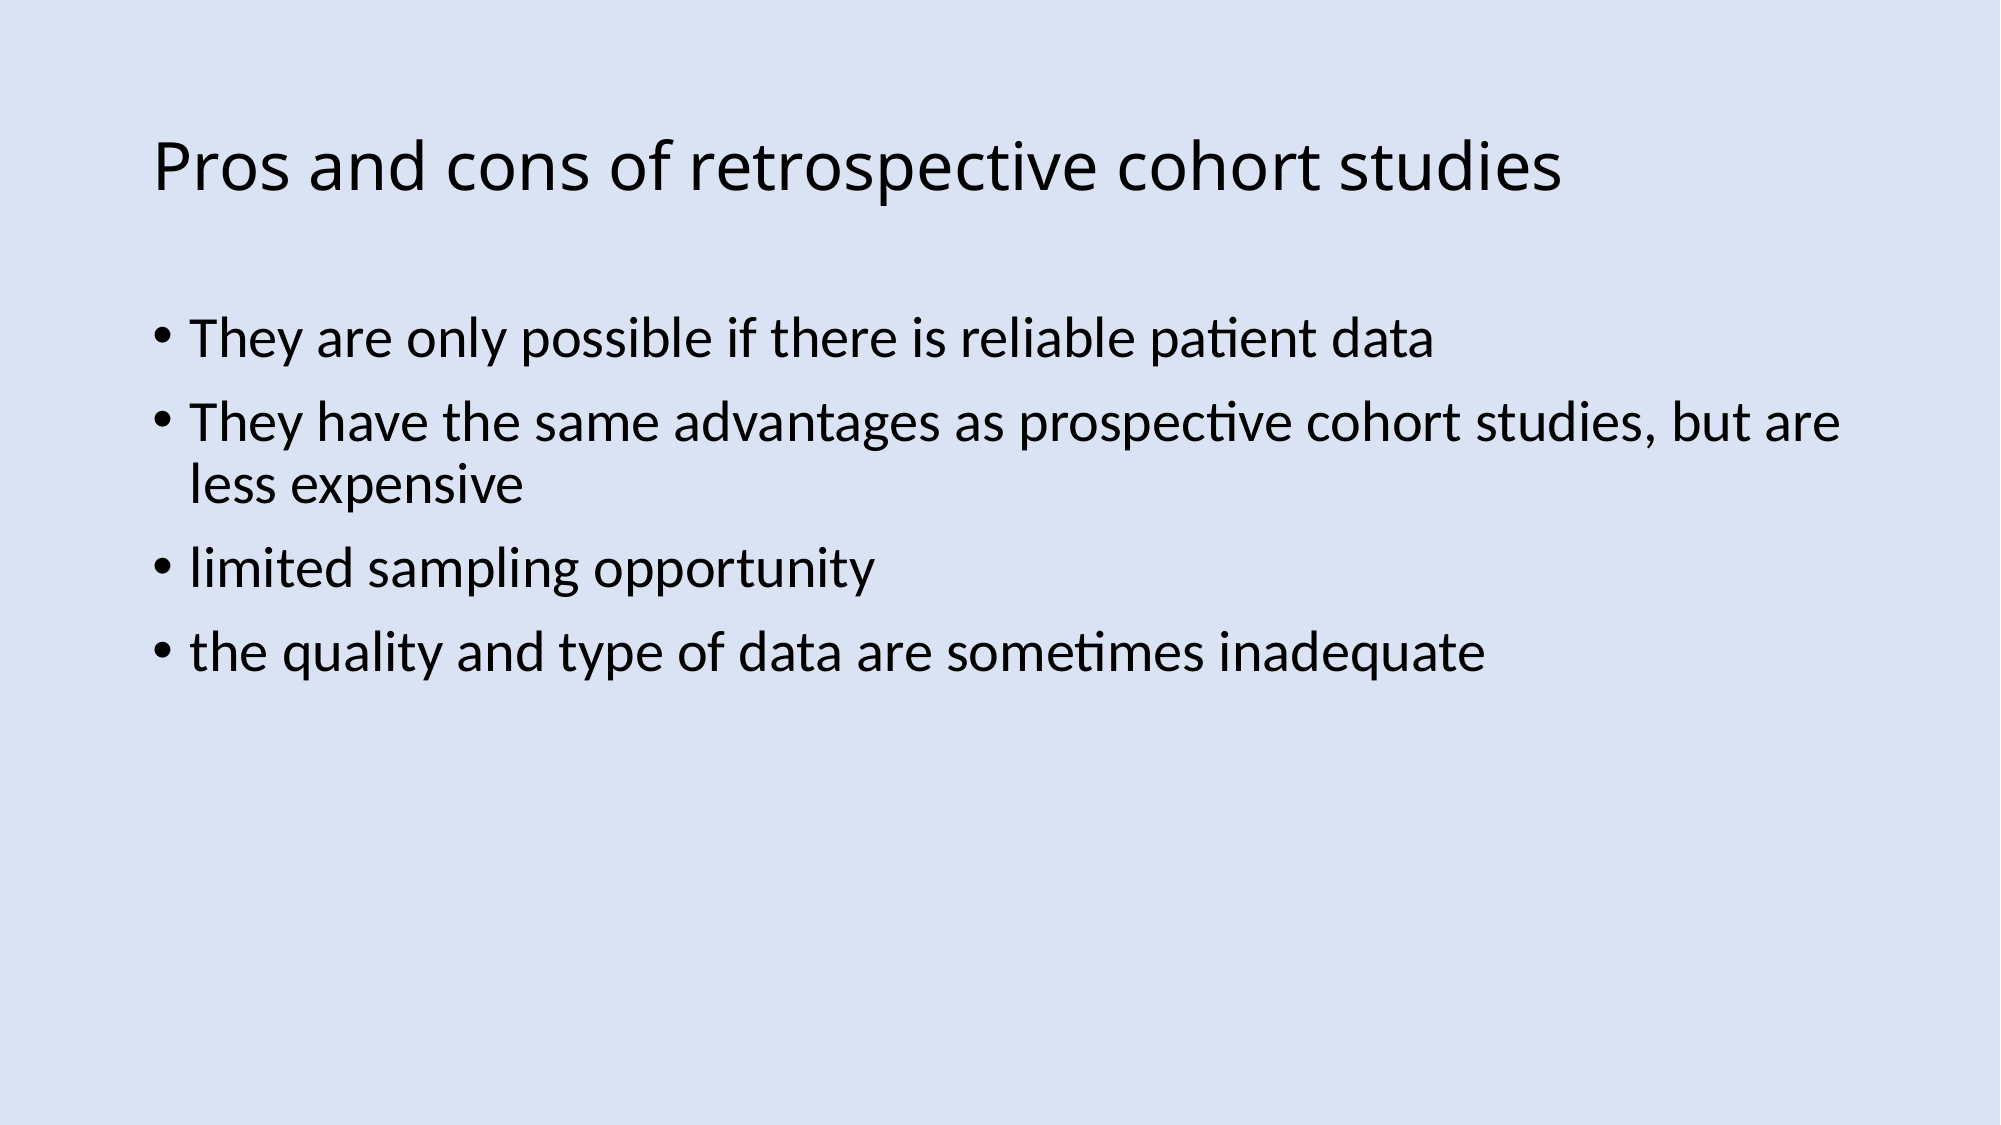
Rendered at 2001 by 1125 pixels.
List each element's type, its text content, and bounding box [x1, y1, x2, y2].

list They are only possible if there is reliable patient data They have the same advantages as prospective cohort studies, but are less expensive limited sampling opportunity the quality and type of data are sometimes inadequate [137, 299, 1863, 1014]
title Pros and cons of retrospective cohort studies [137, 59, 1863, 278]
